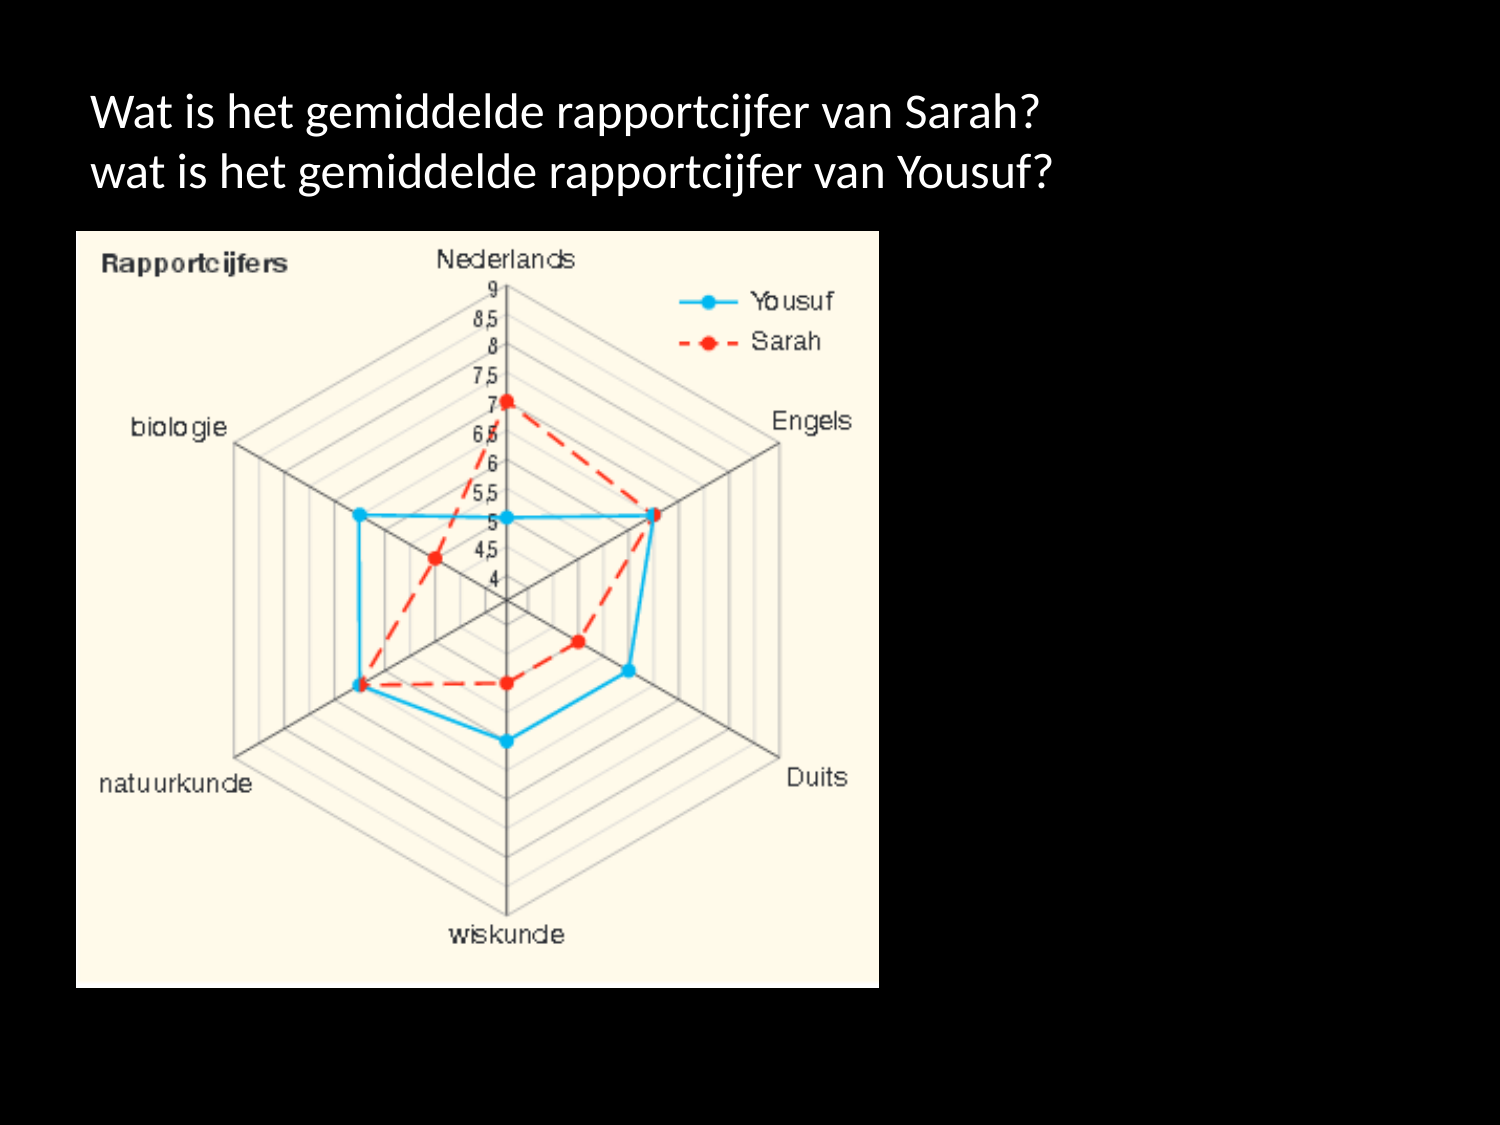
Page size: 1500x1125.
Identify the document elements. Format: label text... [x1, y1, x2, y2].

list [76, 231, 879, 988]
title Wat is het gemiddelde rapportcijfer van Sarah? wat is het gemiddelde rapportcijfer van Yousuf? [75, 45, 1425, 233]
